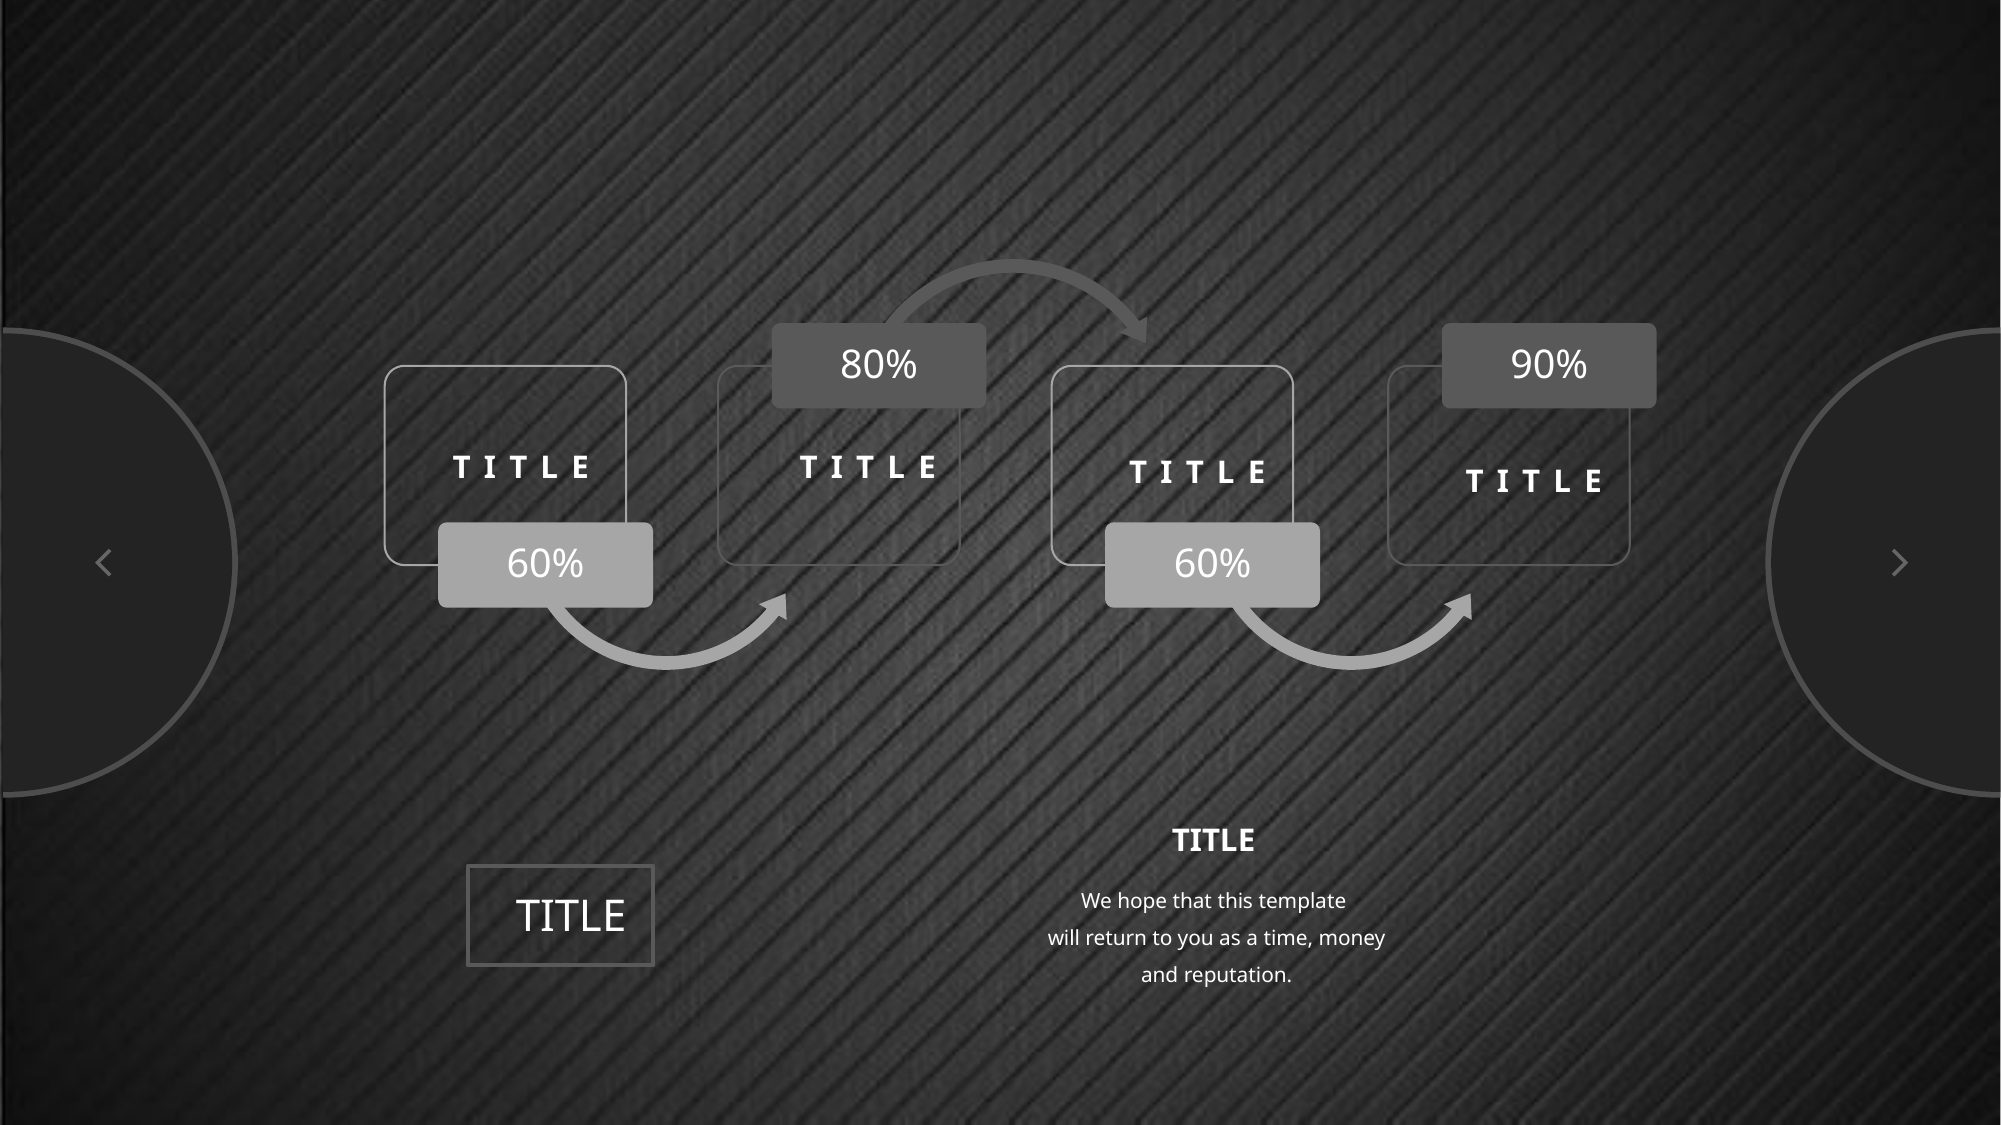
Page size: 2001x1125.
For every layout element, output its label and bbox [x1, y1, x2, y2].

text_box [2, 327, 2001, 798]
text_box [384, 249, 1657, 680]
picture [0, 0, 2001, 1125]
text_box [467, 812, 1383, 997]
